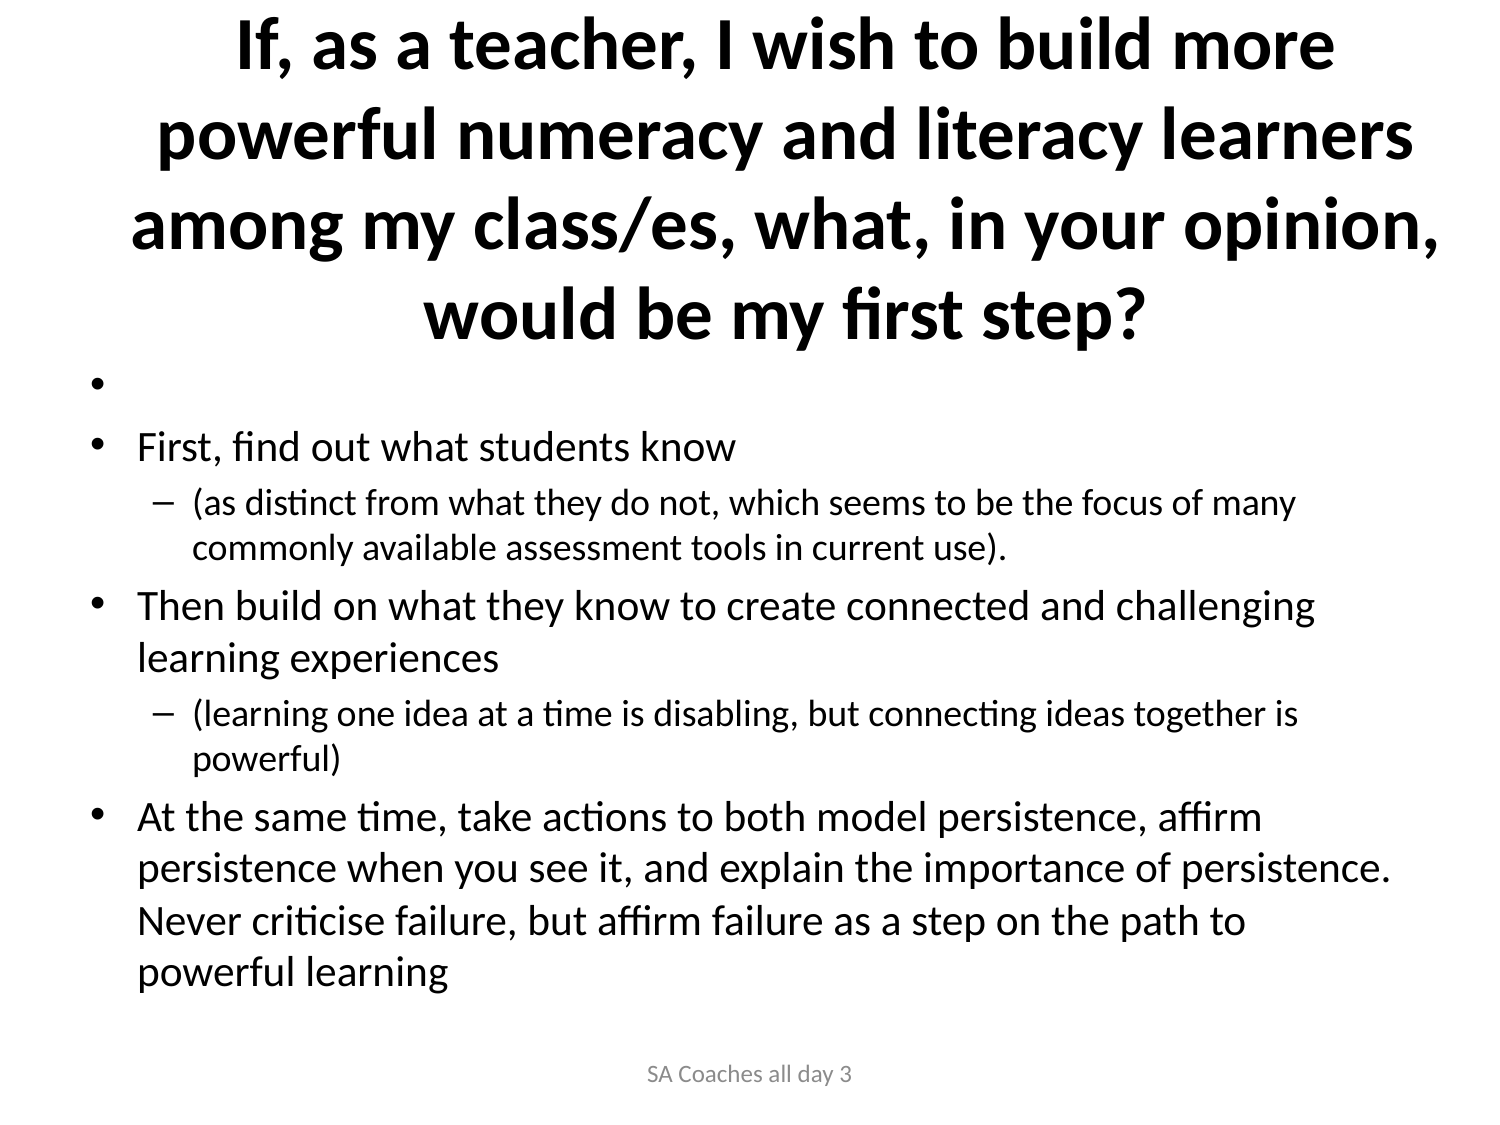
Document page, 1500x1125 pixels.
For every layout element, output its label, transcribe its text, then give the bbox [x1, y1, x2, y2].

title If, as a teacher, I wish to build more powerful numeracy and literacy learners among my class/es, what, in your opinion, would be my first step? [88, 42, 1484, 398]
list First, find out what students know (as distinct from what they do not, which seems to be the focus of many commonly available assessment tools in current use). Then build on what they know to create connected and challenging learning experiences (learning one idea at a time is disabling, but connecting ideas together is powerful) At the same time, take actions to both model persistence, affirm persistence when you see it, and explain the importance of persistence. Never criticise failure, but affirm failure as a step on the path to powerful learning [75, 349, 1425, 1005]
footer SA Coaches all day 3 [512, 1042, 988, 1103]
